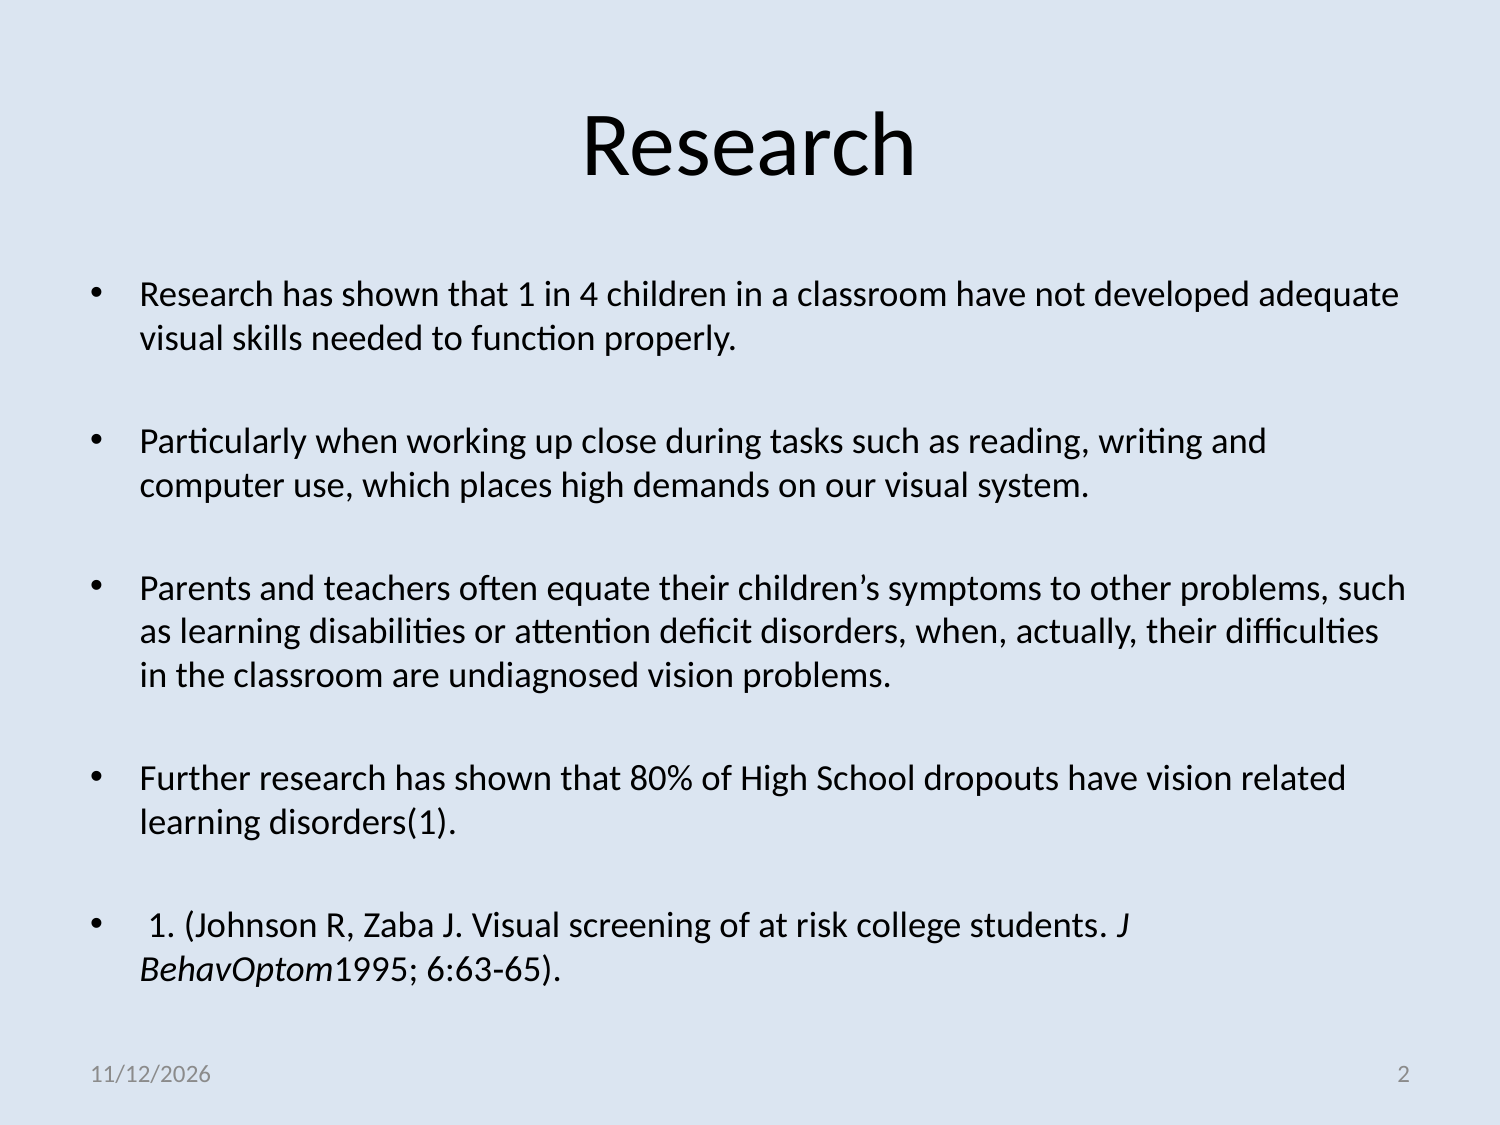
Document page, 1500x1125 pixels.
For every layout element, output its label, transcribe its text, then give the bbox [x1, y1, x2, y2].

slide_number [75, 1042, 425, 1103]
title Research [75, 45, 1425, 233]
slide_number 2 [1074, 1042, 1425, 1103]
list Research has shown that 1 in 4 children in a classroom have not developed adequate visual skills needed to function properly. Particularly when working up close during tasks such as reading, writing and computer use, which places high demands on our visual system. Parents and teachers often equate their children’s symptoms to other problems, such as learning disabilities or attention deficit disorders, when, actually, their difficulties in the classroom are undiagnosed vision problems. Further research has shown that 80% of High School dropouts have vision related learning disorders(1). 1. (Johnson R, Zaba J. Visual screening of at risk college students. J BehavOptom1995; 6:63‐65). [75, 262, 1425, 1005]
